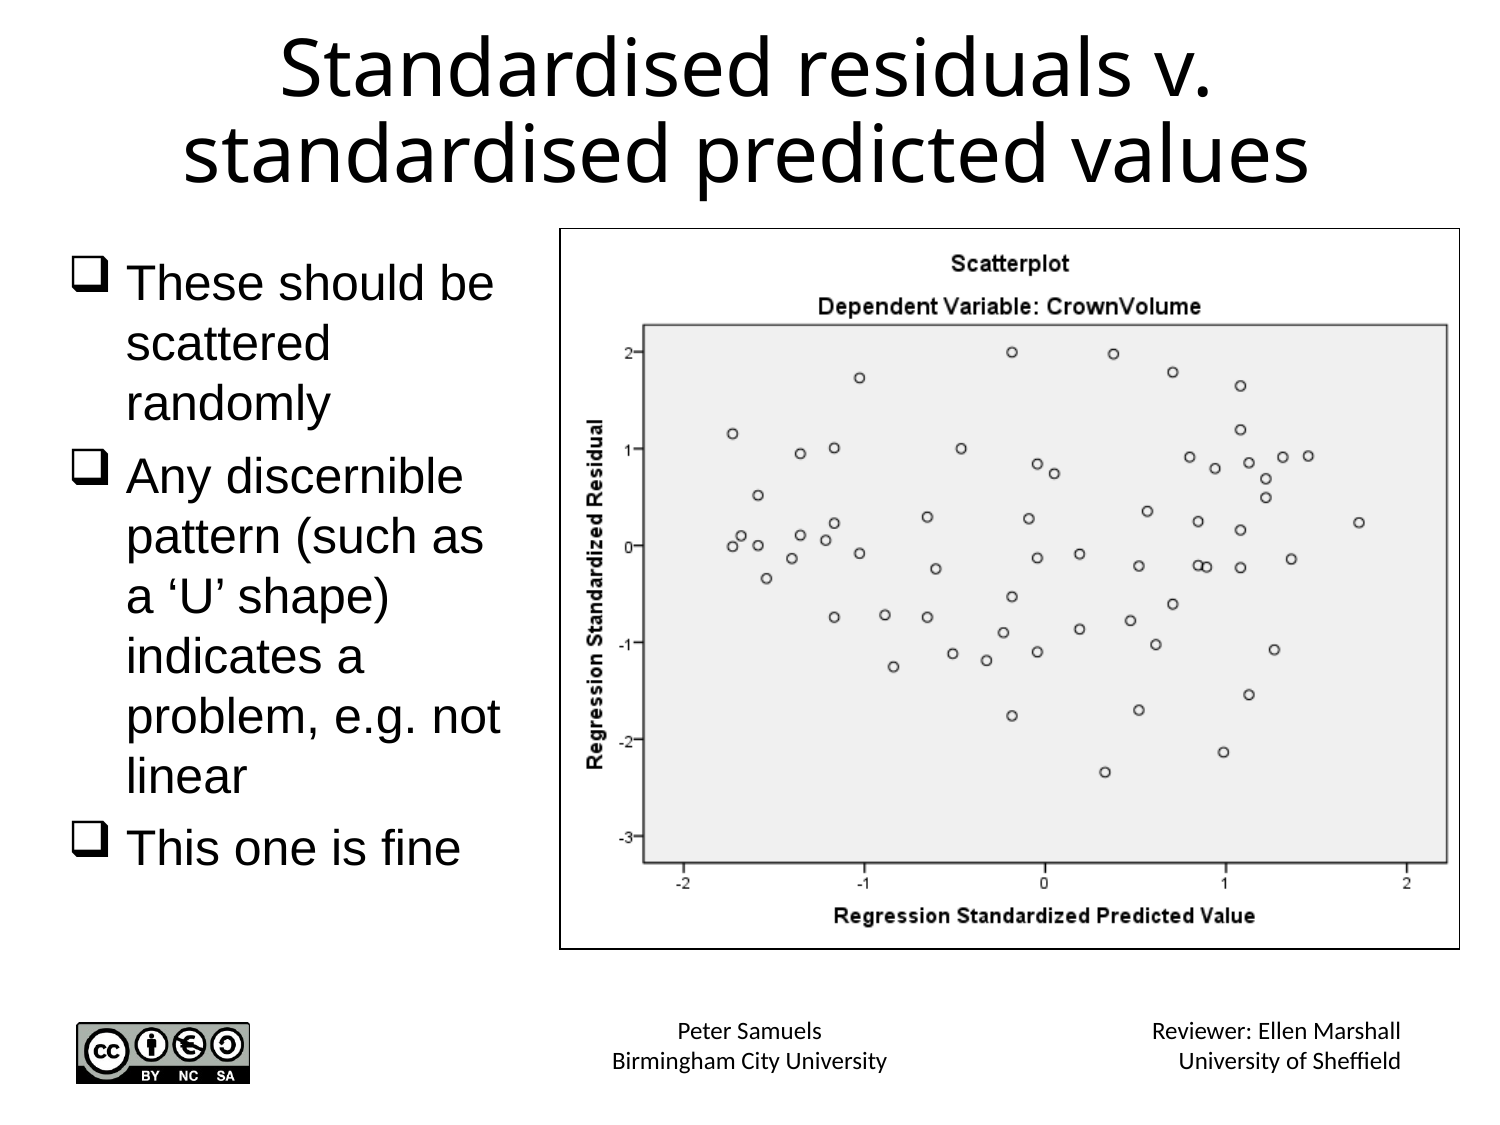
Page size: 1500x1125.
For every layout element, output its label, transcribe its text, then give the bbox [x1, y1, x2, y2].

picture [560, 228, 1459, 949]
picture [76, 1022, 251, 1084]
text_box Reviewer: Ellen Marshall University of Sheffield [1038, 1007, 1417, 1083]
text_box Peter Samuels Birmingham City University [549, 1007, 951, 1083]
text_box These should be scattered randomly Any discernible pattern (such as a ‘U’ shape) indicates a problem, e.g. not linear This one is fine [53, 243, 538, 884]
title Standardised residuals v. standardised predicted values [41, 19, 1453, 209]
